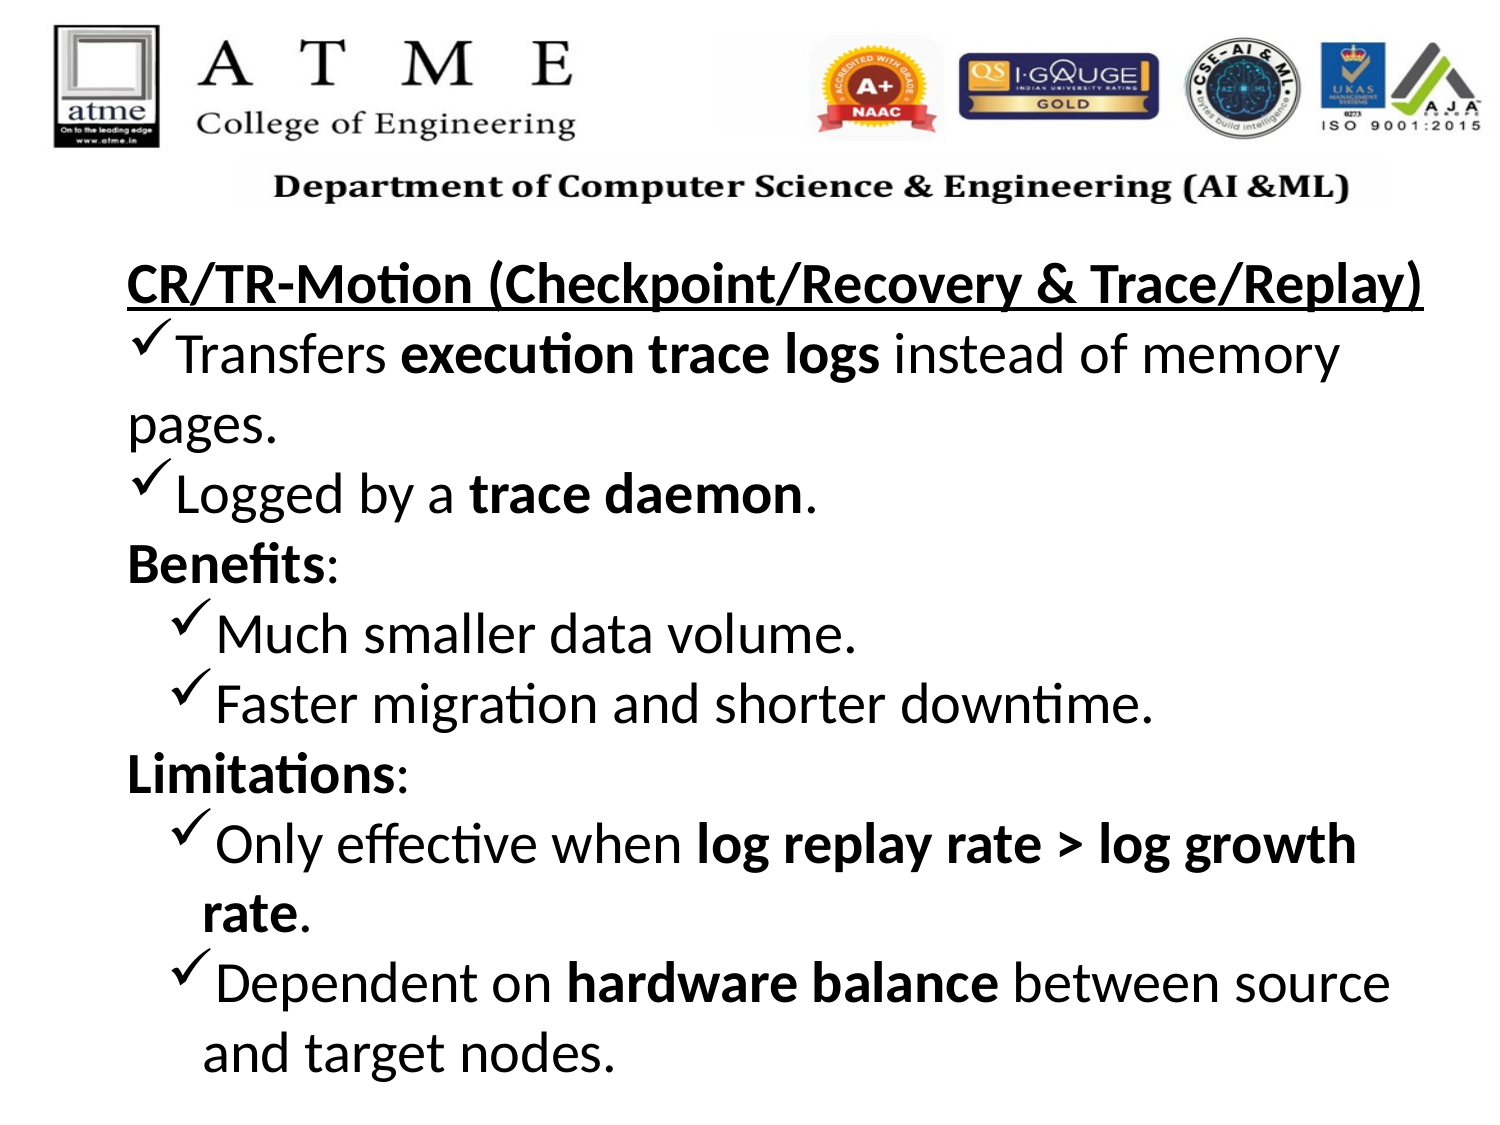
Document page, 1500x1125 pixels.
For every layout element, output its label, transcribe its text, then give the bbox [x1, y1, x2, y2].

picture [24, 0, 1500, 226]
text_box CR/TR-Motion (Checkpoint/Recovery & Trace/Replay) Transfers execution trace logs instead of memory pages. Logged by a trace daemon. Benefits: Much smaller data volume. Faster migration and shorter downtime. Limitations: Only effective when log replay rate > log growth rate. Dependent on hardware balance between source and target nodes. [112, 237, 1450, 1092]
